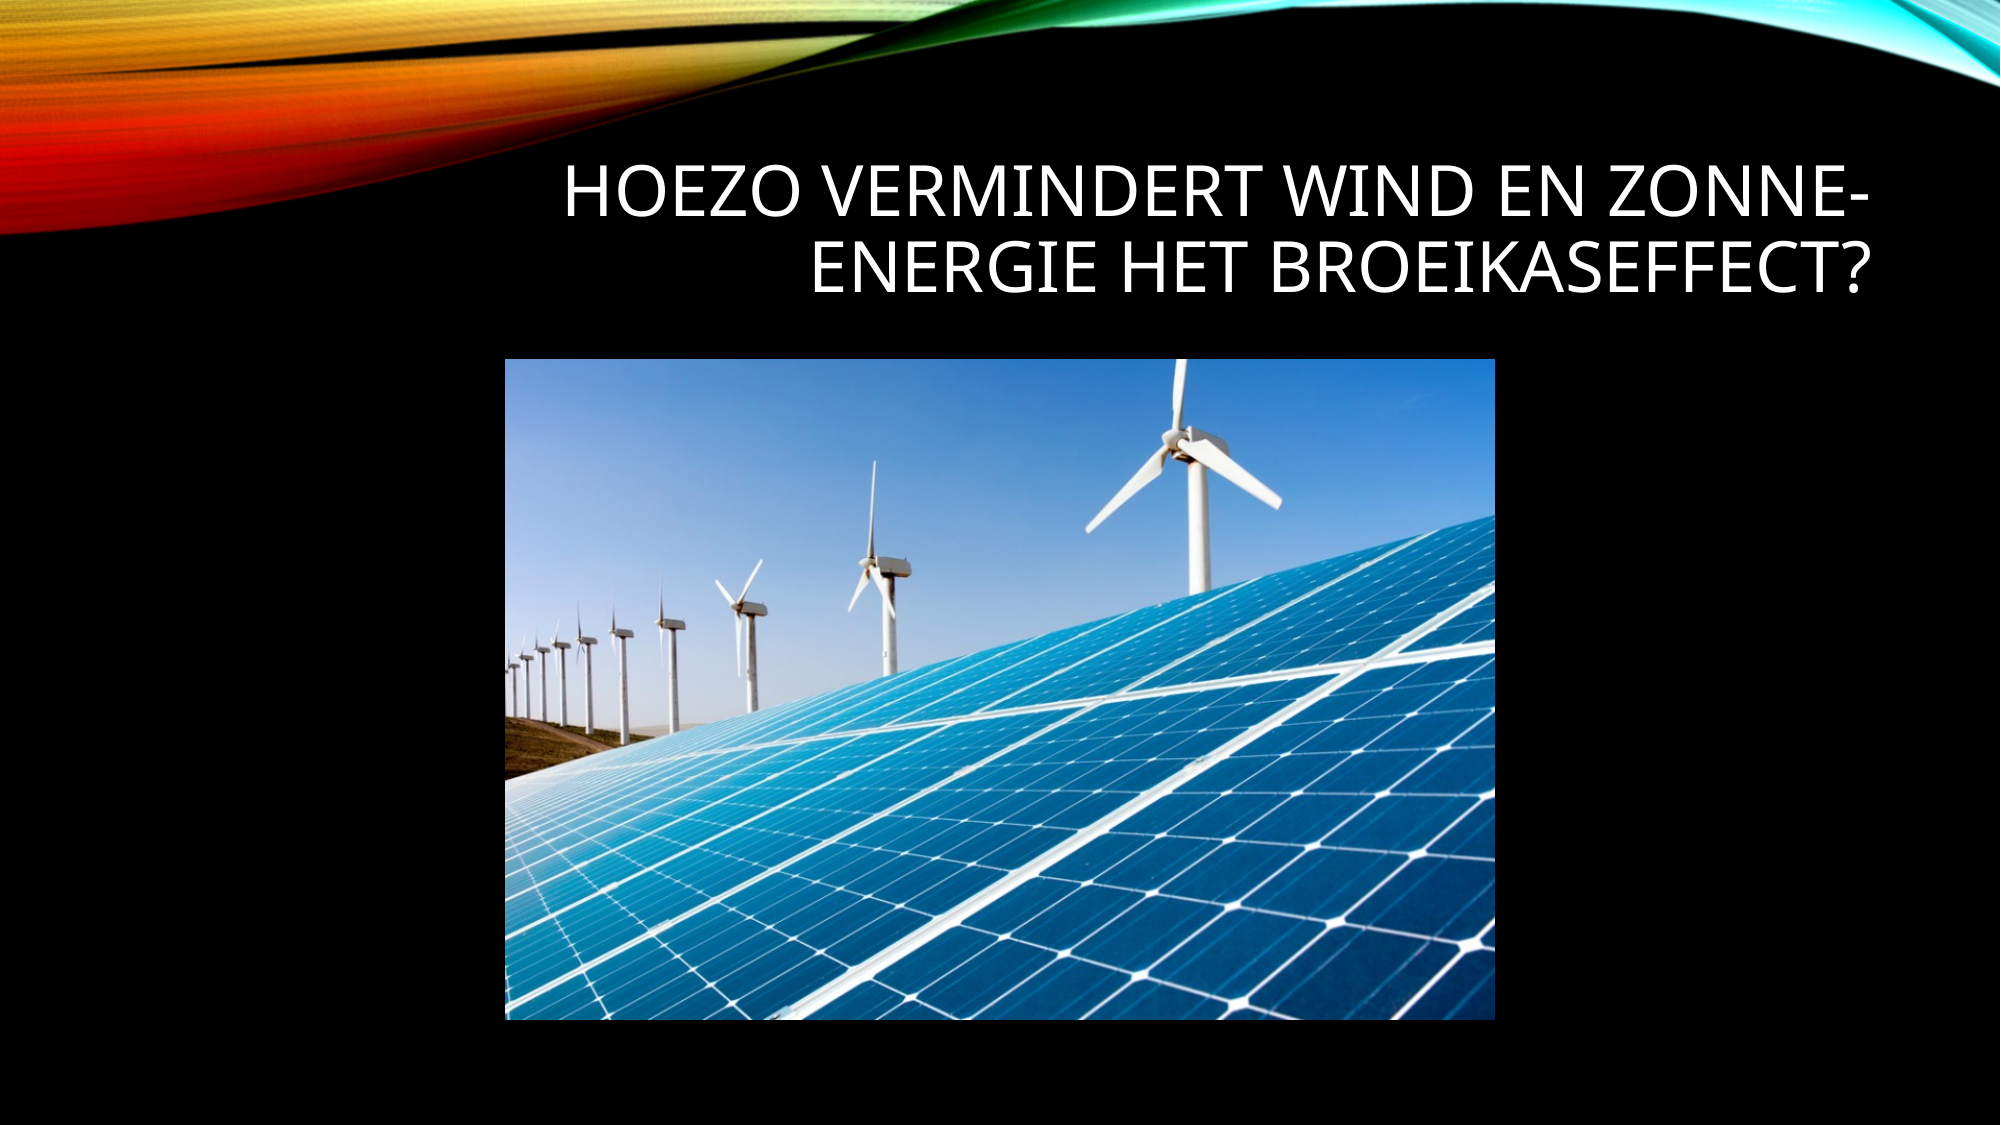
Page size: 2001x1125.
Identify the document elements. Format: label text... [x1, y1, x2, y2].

title Hoezo vermindert wind en zonne-energie het broeikaseffect? [474, 125, 1888, 338]
picture [0, 0, 2000, 237]
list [505, 359, 1495, 1021]
